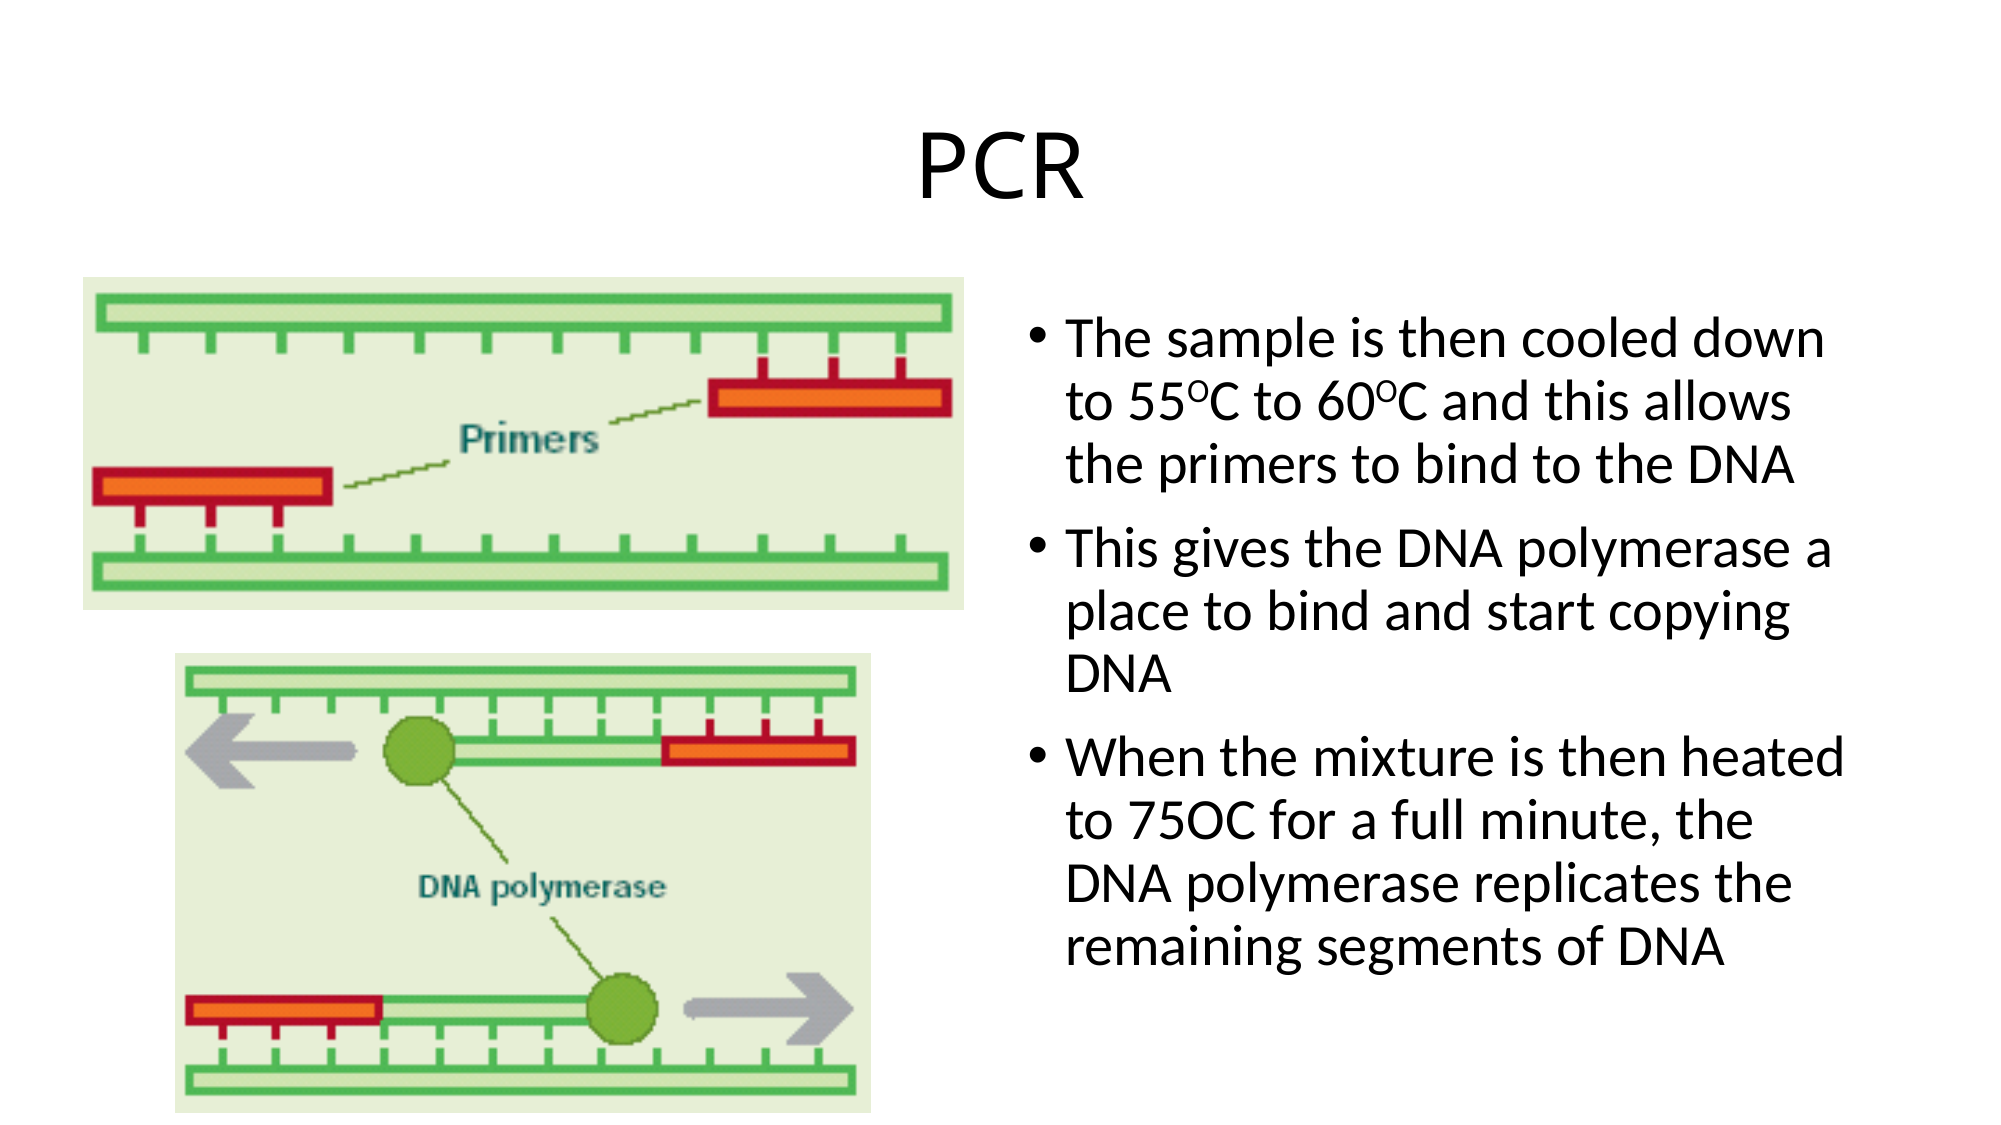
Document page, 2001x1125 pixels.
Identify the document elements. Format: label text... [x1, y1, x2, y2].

picture [175, 653, 871, 1113]
list The sample is then cooled down to 55OC to 60OC and this allows the primers to bind to the DNA This gives the DNA polymerase a place to bind and start copying DNA When the mixture is then heated to 75OC for a full minute, the DNA polymerase replicates the remaining segments of DNA [1012, 299, 1863, 1014]
title PCR [137, 59, 1863, 278]
picture [83, 277, 964, 610]
